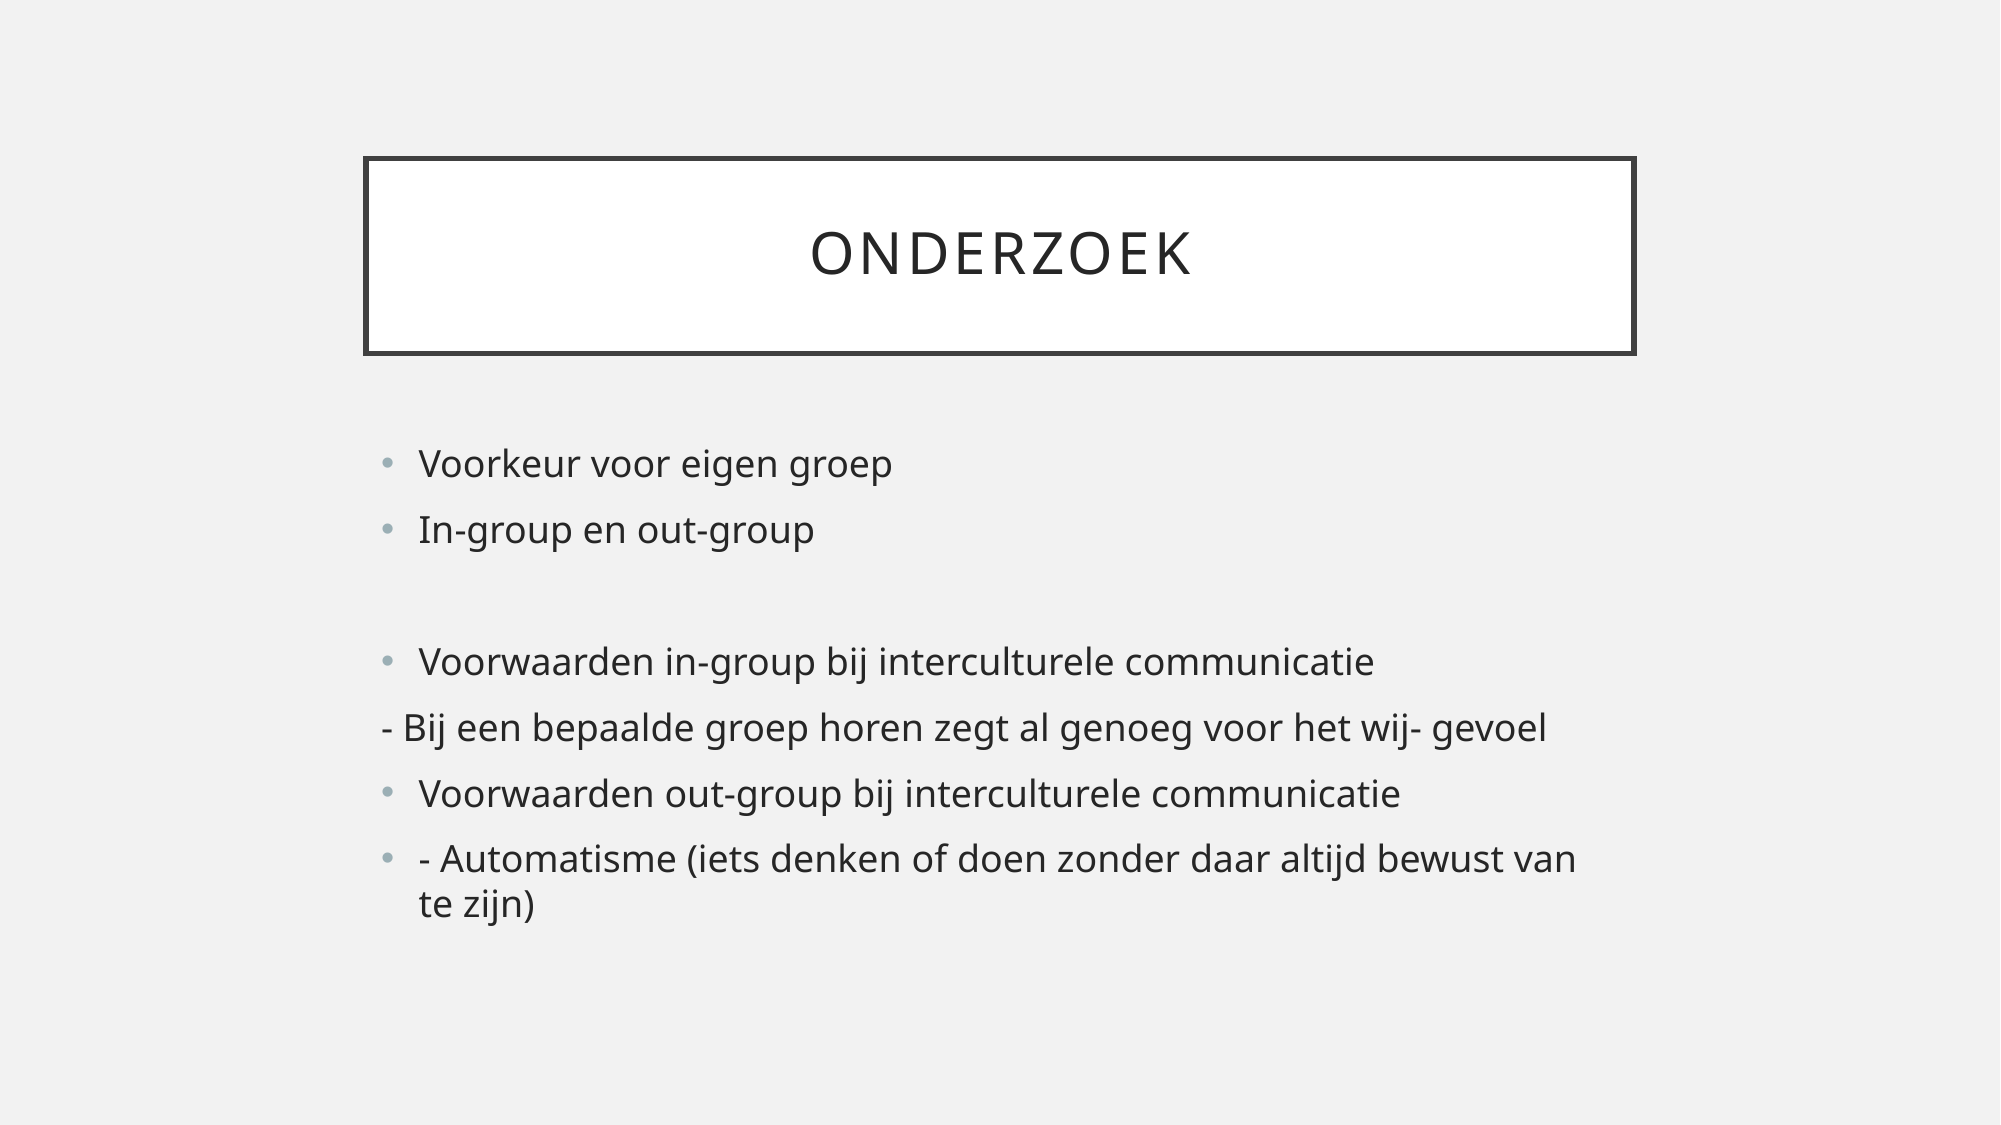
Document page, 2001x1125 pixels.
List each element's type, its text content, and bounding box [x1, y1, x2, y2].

list Voorkeur voor eigen groep In-group en out-group Voorwaarden in-group bij interculturele communicatie - Bij een bepaalde groep horen zegt al genoeg voor het wij- gevoel Voorwaarden out-group bij interculturele communicatie - Automatisme (iets denken of doen zonder daar altijd bewust van te zijn) [366, 432, 1634, 942]
title Onderzoek [363, 156, 1637, 356]
